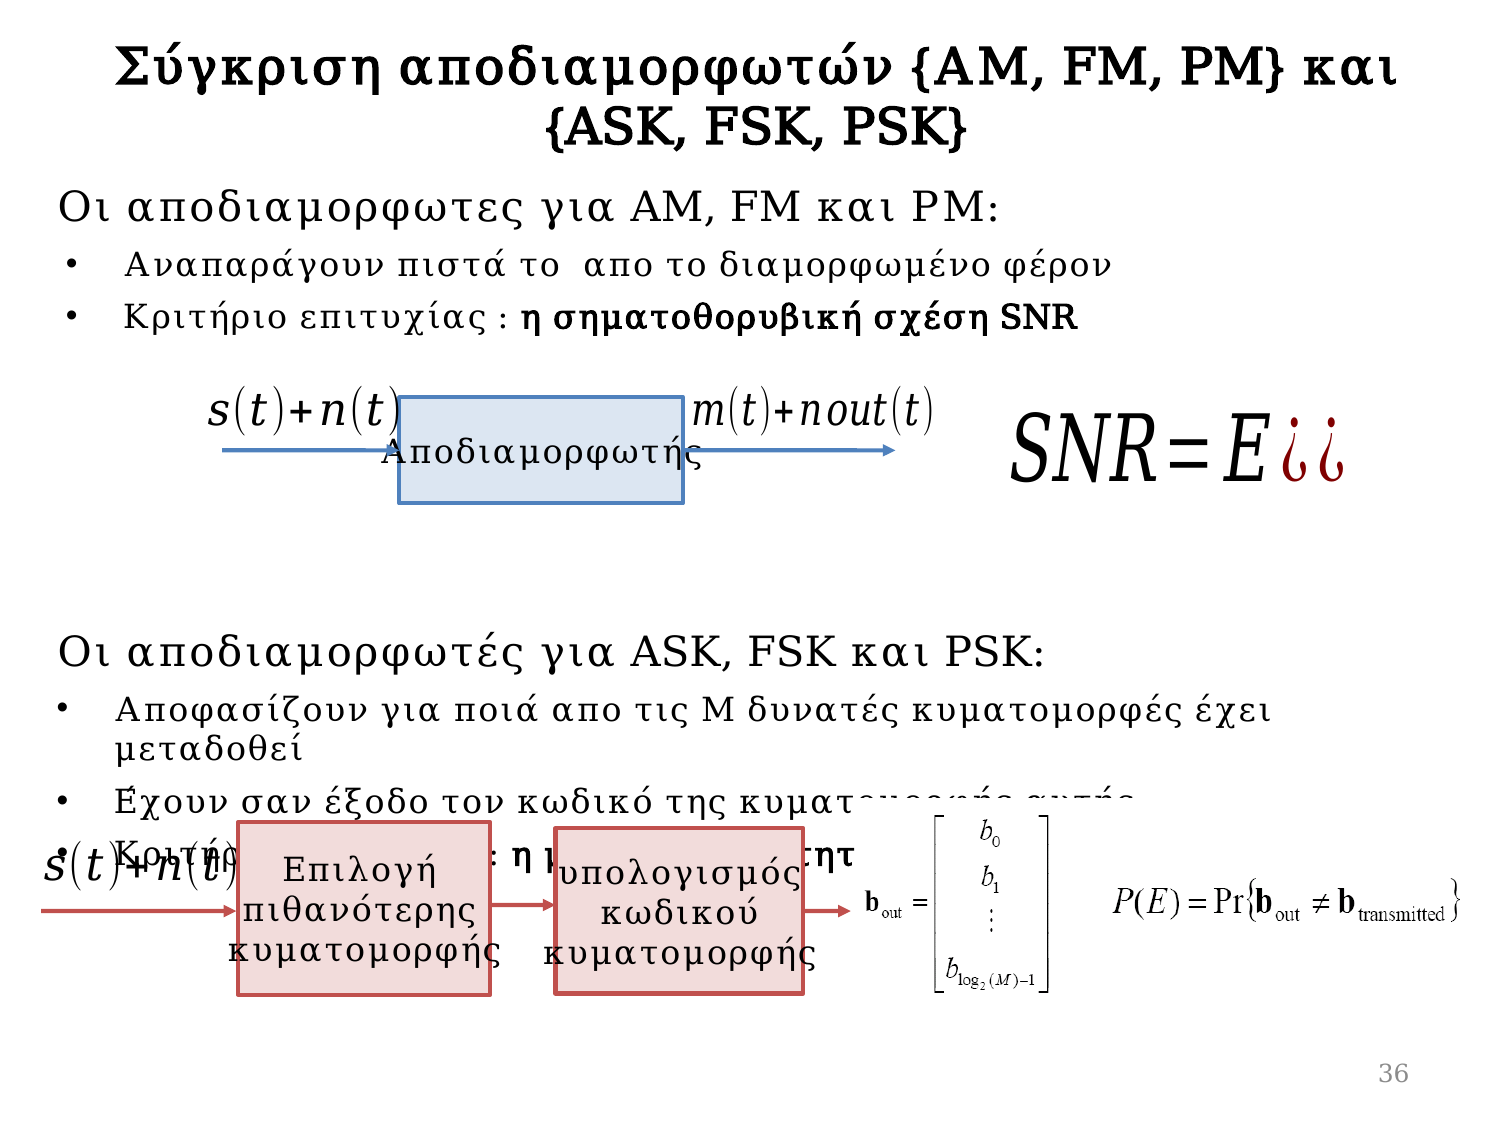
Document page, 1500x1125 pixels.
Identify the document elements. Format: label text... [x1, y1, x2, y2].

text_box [204, 382, 936, 504]
slide_number 36 [1222, 1042, 1425, 1103]
title Σύγκριση αποδιαμορφωτών {ΑΜ, FM, PM} και {ASK, FSK, PSK} [70, 0, 1442, 188]
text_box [40, 821, 851, 995]
picture [856, 798, 1471, 1007]
